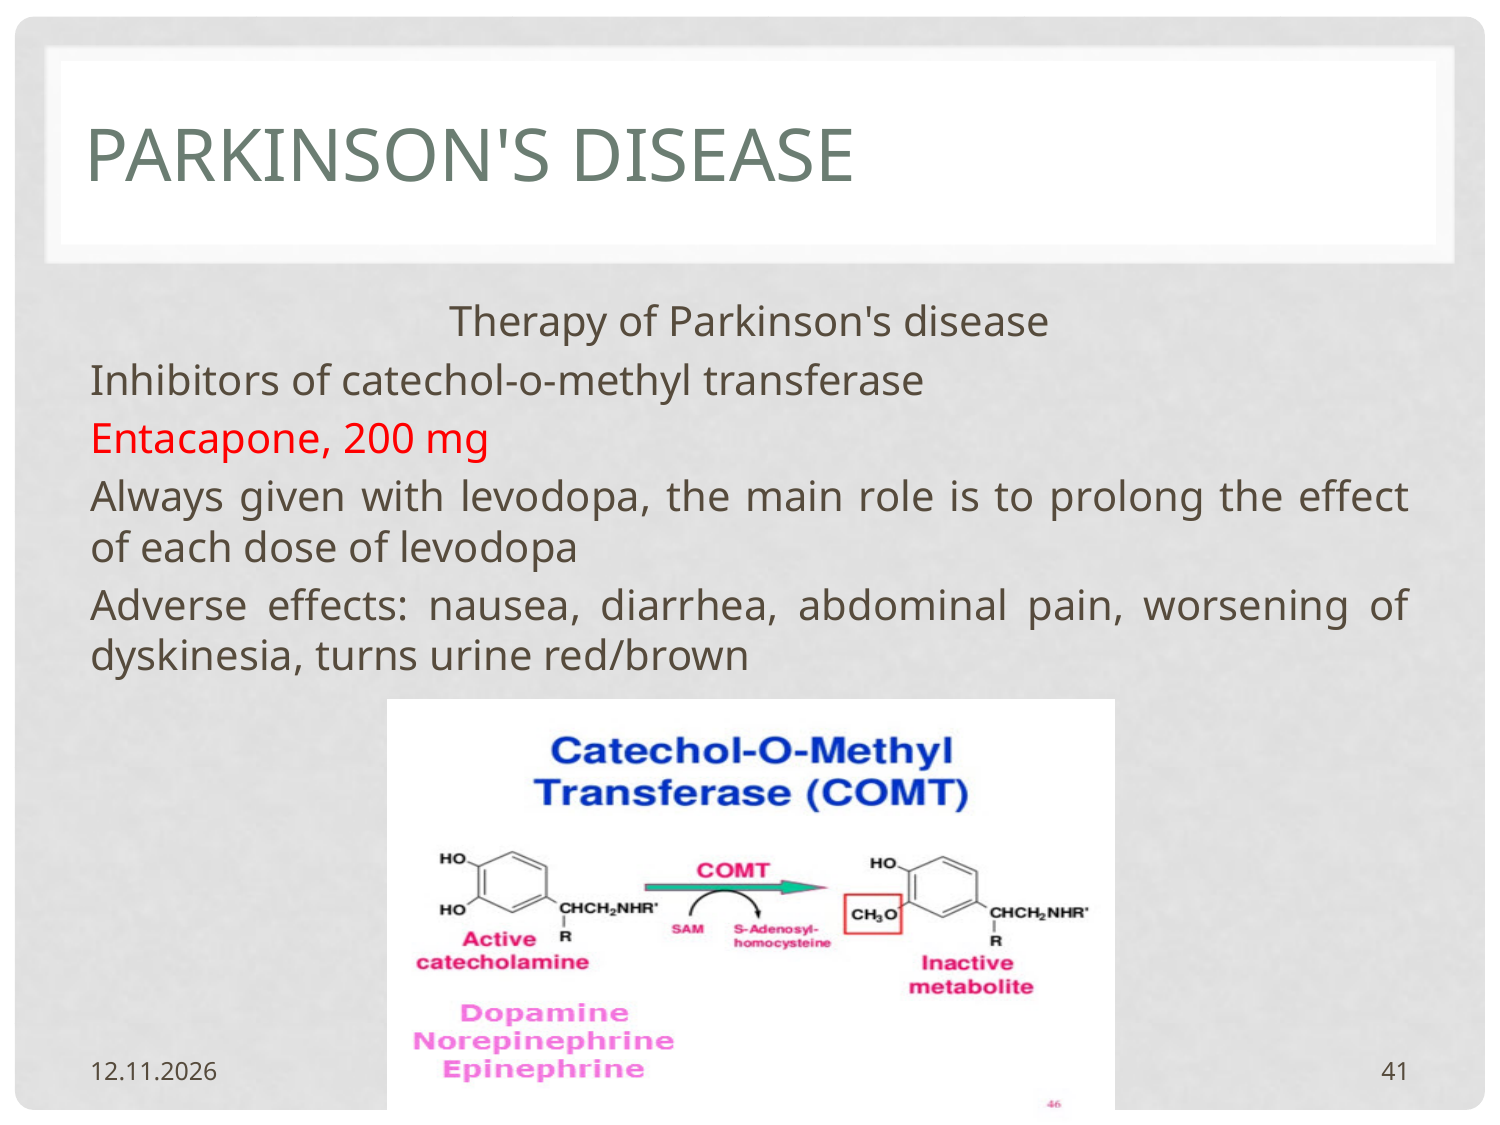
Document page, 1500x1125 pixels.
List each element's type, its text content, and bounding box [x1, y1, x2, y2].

title PARKINSON'S DISEASE [69, 66, 1425, 238]
slide_number 41 [1115, 1042, 1425, 1103]
picture [387, 699, 1115, 1125]
list Therapy of Parkinson's disease Inhibitors of catechol-o-methyl transferase Entacapone, 200 mg Always given with levodopa, the main role is to prolong the effect of each dose of levodopa Adverse effects: nausea, diarrhea, abdominal pain, worsening of dyskinesia, turns urine red/brown [75, 287, 1425, 1005]
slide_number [75, 1042, 387, 1103]
